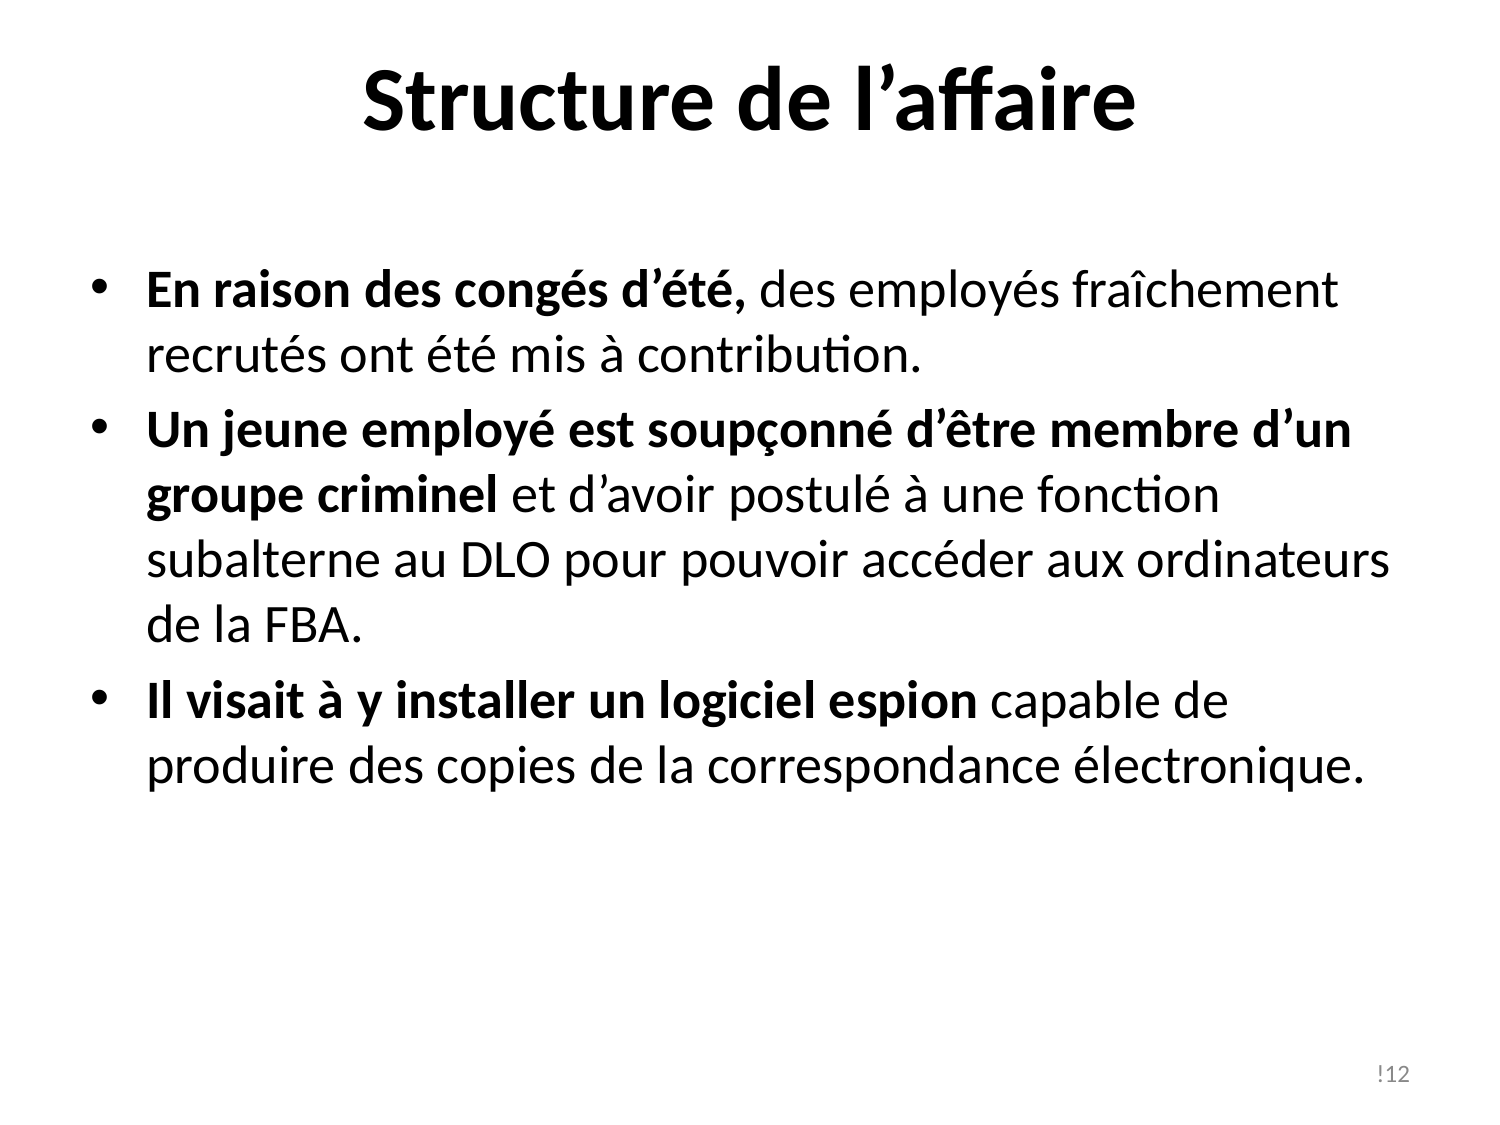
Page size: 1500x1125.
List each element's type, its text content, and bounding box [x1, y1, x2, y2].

title Structure de l’affaire [74, 29, 1426, 158]
slide_number !12 [1074, 1042, 1425, 1103]
list En raison des congés d’été, des employés fraîchement recrutés ont été mis à contribution. Un jeune employé est soupçonné d’être membre d’un groupe criminel et d’avoir postulé à une fonction subalterne au DLO pour pouvoir accéder aux ordinateurs de la FBA. Il visait à y installer un logiciel espion capable de produire des copies de la correspondance électronique. [74, 164, 1426, 908]
